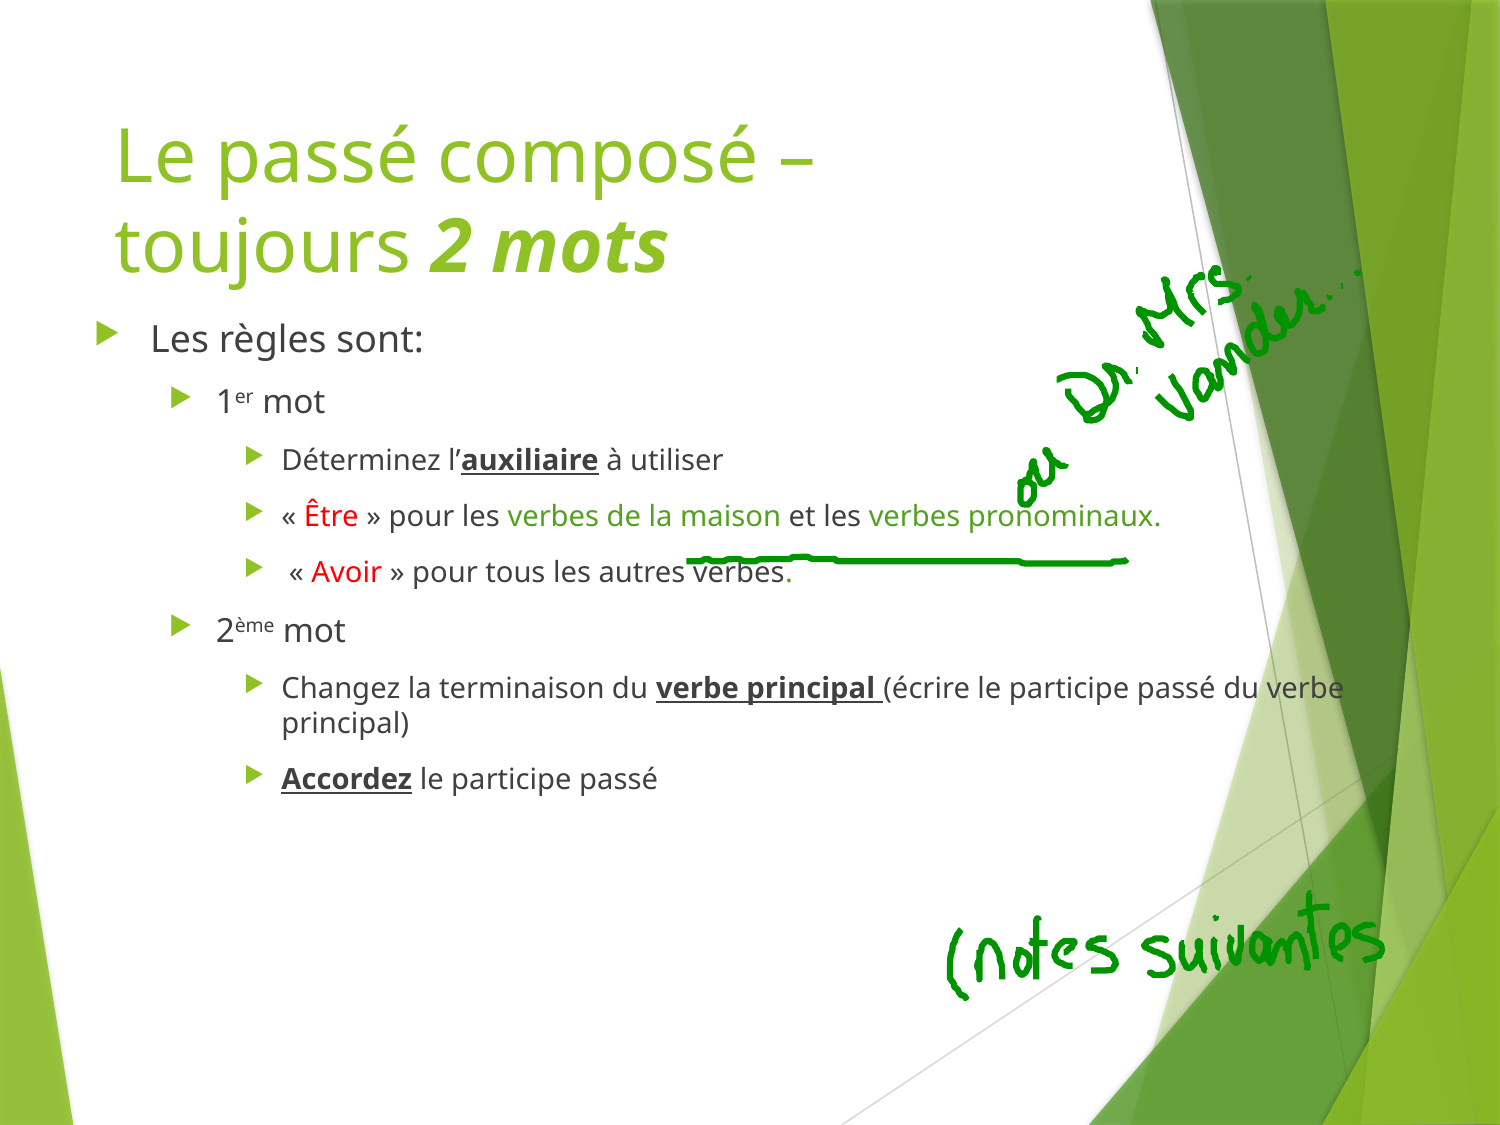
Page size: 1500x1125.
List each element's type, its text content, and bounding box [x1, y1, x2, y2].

text_box [686, 555, 1128, 565]
title Le passé composé – toujours 2 mots [99, 99, 1142, 307]
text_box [1019, 267, 1360, 505]
list Les règles sont: 1er mot Déterminez l’auxiliaire à utiliser « Être » pour les verbes de la maison et les verbes pronominaux. « Avoir » pour tous les autres verbes. 2ème mot Changez la terminaison du verbe principal (écrire le participe passé du verbe principal) Accordez le participe passé [79, 307, 1379, 1033]
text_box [949, 892, 1383, 999]
